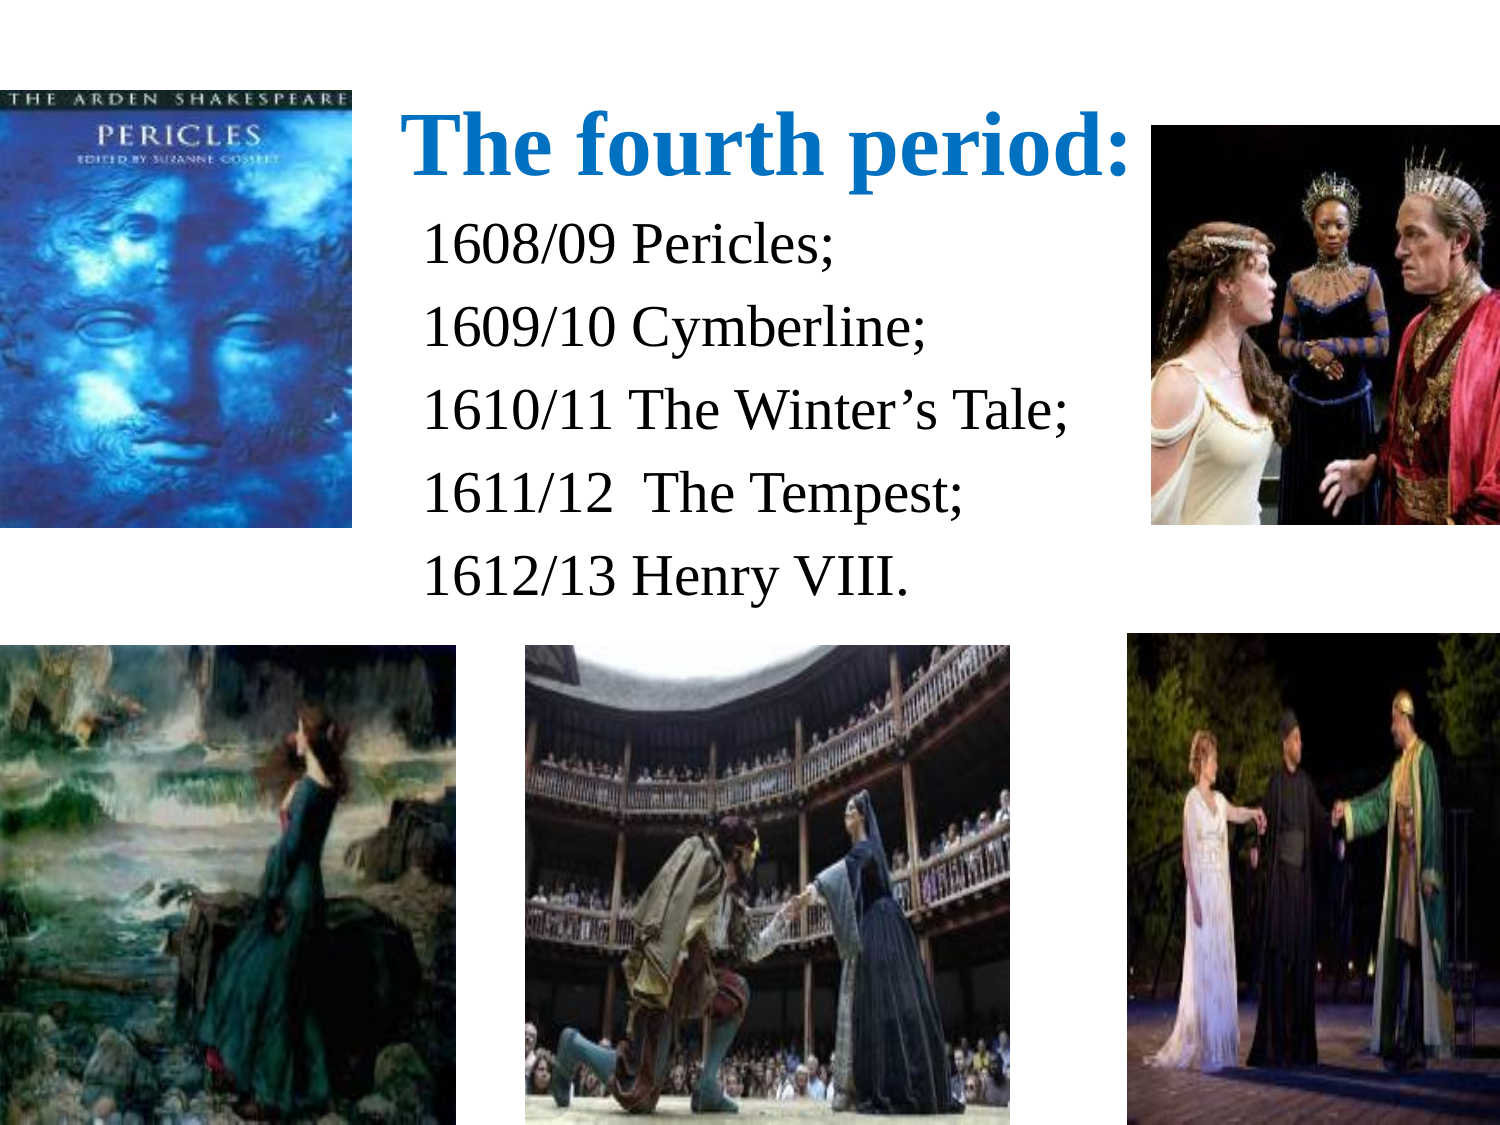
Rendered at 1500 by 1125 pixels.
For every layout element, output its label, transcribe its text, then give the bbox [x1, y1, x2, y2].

picture [525, 645, 1011, 1125]
list 1608/09 Pericles; 1609/10 Cymberline; 1610/11 The Winter’s Tale; 1611/12 The Tempest; 1612/13 Henry VIII. [407, 196, 1129, 622]
picture [0, 89, 352, 528]
picture [1127, 632, 1500, 1125]
picture [1151, 125, 1500, 525]
title The fourth period: [359, 44, 1176, 233]
picture [0, 645, 456, 1125]
